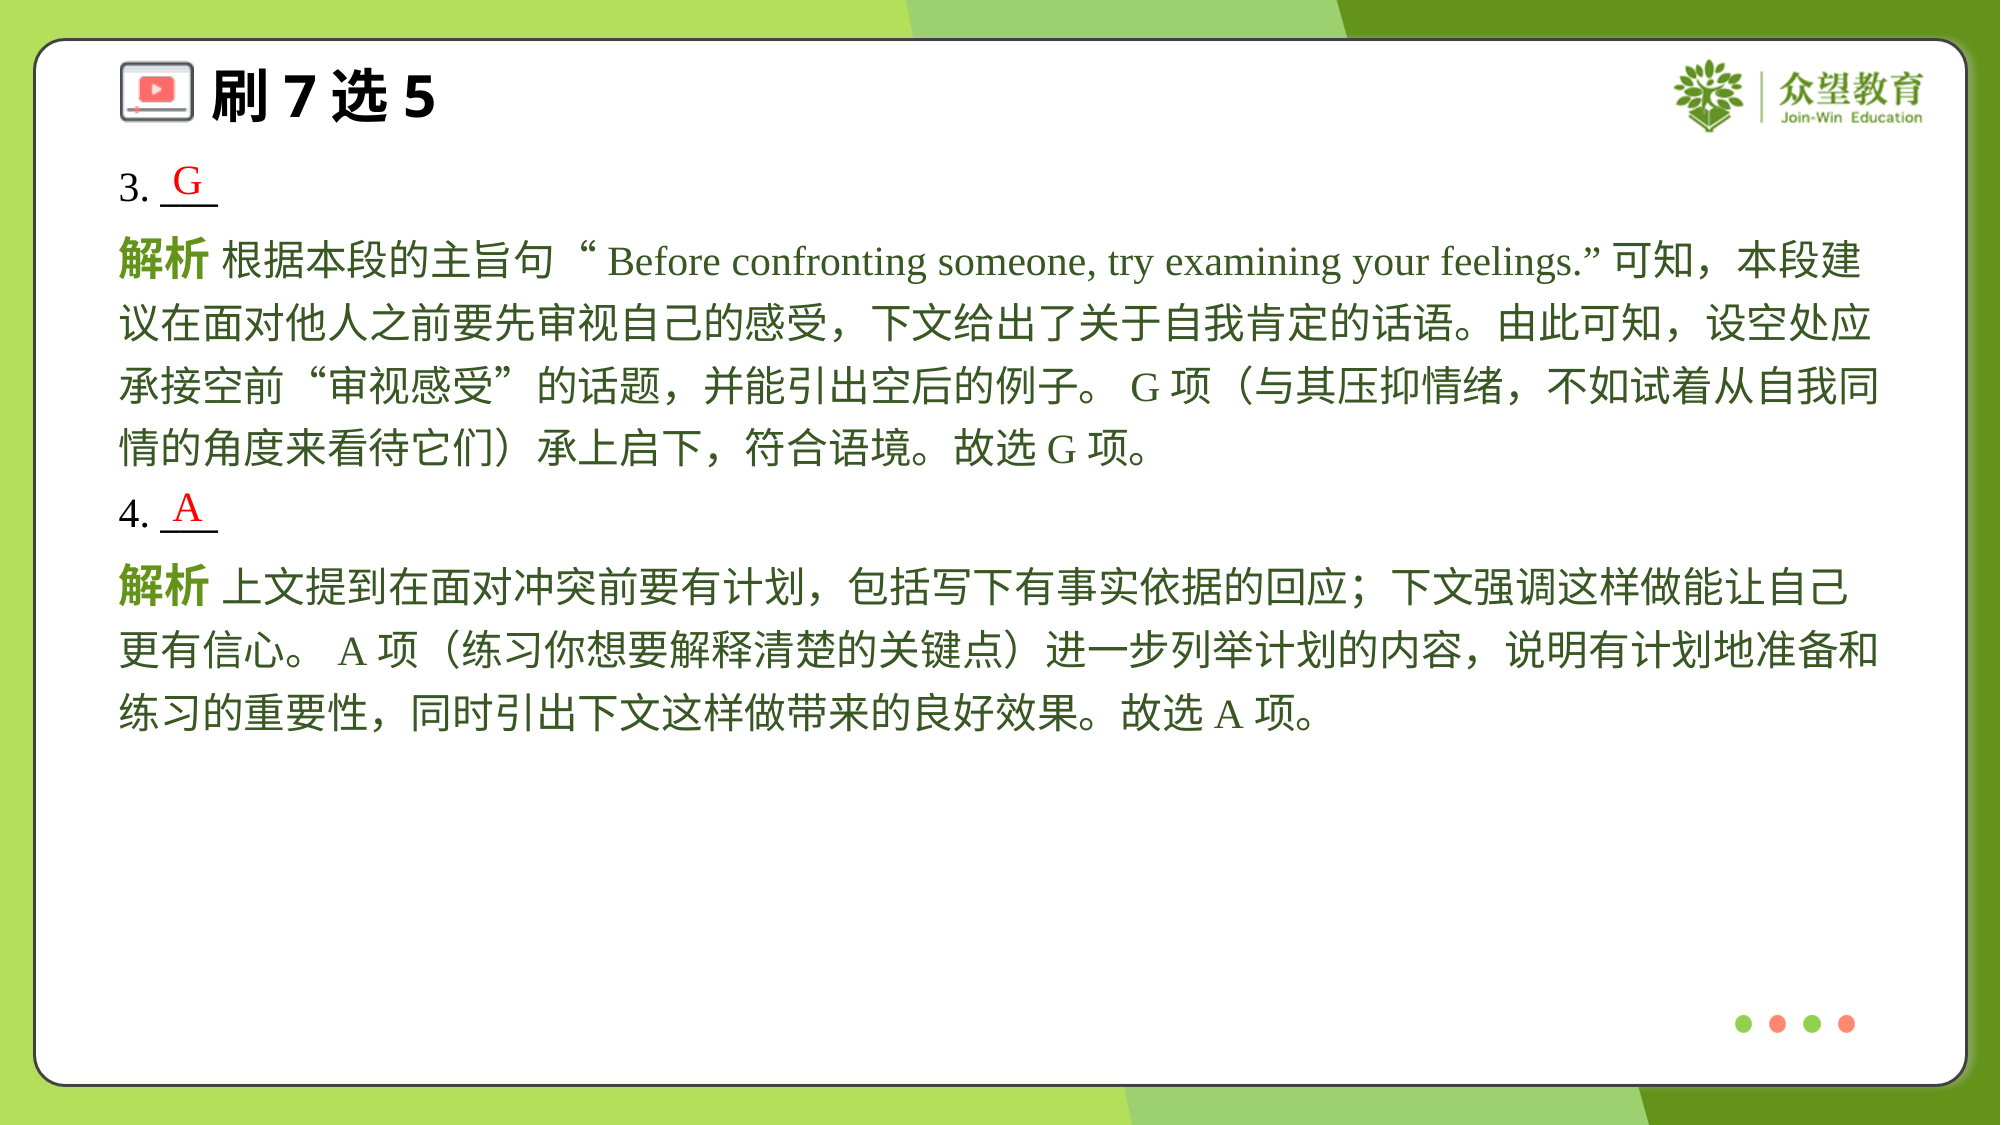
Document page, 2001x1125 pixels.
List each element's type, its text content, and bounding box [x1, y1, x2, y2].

picture [0, 0, 2000, 1125]
text_box A [167, 467, 208, 525]
text_box G [167, 140, 208, 199]
text_box 4. ___ [118, 473, 1883, 531]
text_box 解析 根据本段的主旨句“Before confronting someone, try examining your feelings.”可知，本段建议在面对他人之前要先审视自己的感受，下文给出了关于自我肯定的话语。由此可知，设空处应承接空前“审视感受”的话题，并能引出空后的例子。G项（与其压抑情绪，不如试着从自我同情的角度来看待它们）承上启下，符合语境。故选G项。 [118, 215, 1883, 468]
text_box 3. ___ [118, 146, 1883, 204]
text_box 解析 上文提到在面对冲突前要有计划，包括写下有事实依据的回应；下文强调这样做能让自己更有信心。A项（练习你想要解释清楚的关键点）进一步列举计划的内容，说明有计划地准备和练习的重要性，同时引出下文这样做带来的良好效果。故选A项。 [118, 542, 1883, 732]
